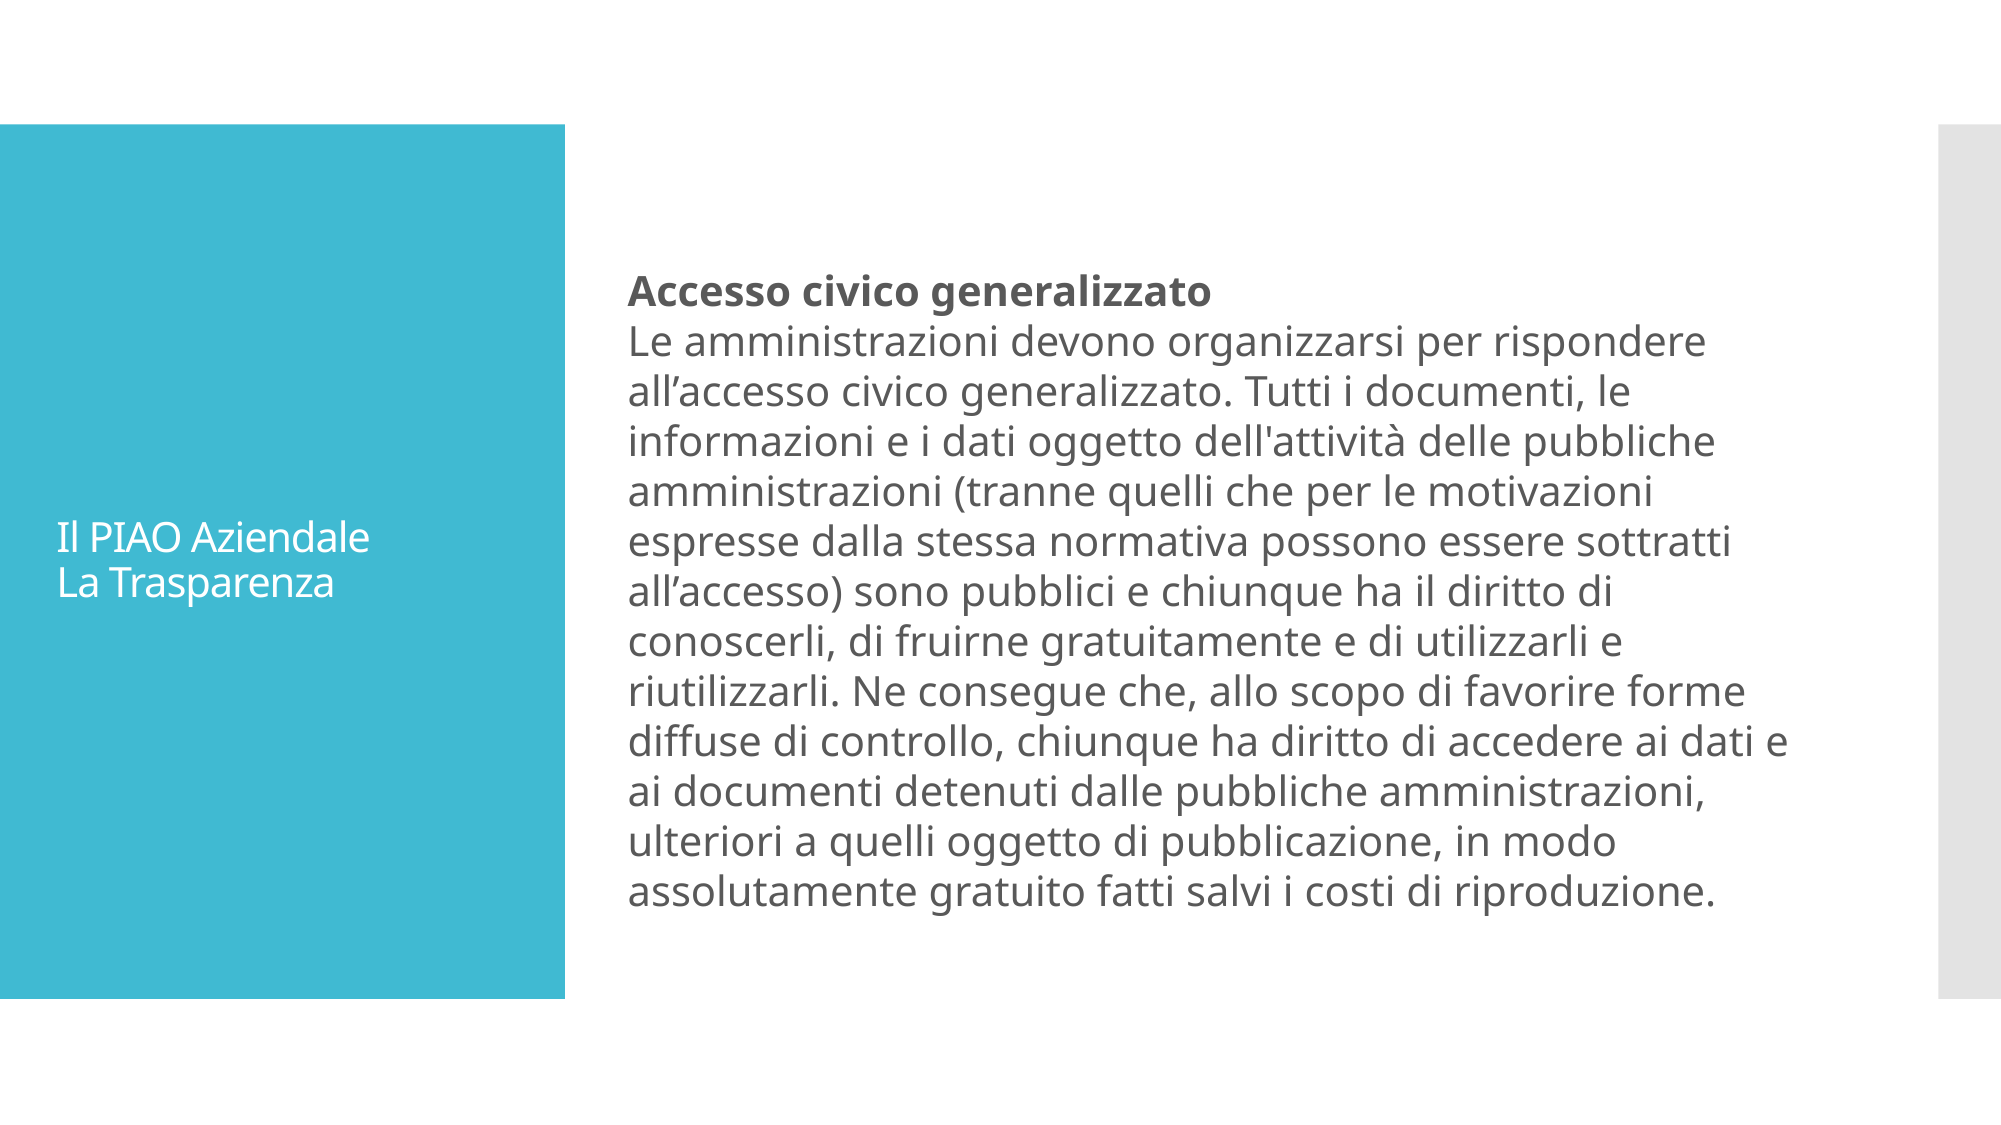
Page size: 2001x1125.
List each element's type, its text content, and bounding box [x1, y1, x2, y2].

title Il PIAO Aziendale La Trasparenza [41, 184, 525, 939]
list Accesso civico generalizzato Le amministrazioni devono organizzarsi per rispondere all’accesso civico generalizzato. Tutti i documenti, le informazioni e i dati oggetto dell'attività delle pubbliche amministrazioni (tranne quelli che per le motivazioni espresse dalla stessa normativa possono essere sottratti all’accesso) sono pubblici e chiunque ha il diritto di conoscerli, di fruirne gratuitamente e di utilizzarli e riutilizzarli. Ne consegue che, allo scopo di favorire forme diffuse di controllo, chiunque ha diritto di accedere ai dati e ai documenti detenuti dalle pubbliche amministrazioni, ulteriori a quelli oggetto di pubblicazione, in modo assolutamente gratuito fatti salvi i costi di riproduzione. [612, 169, 1813, 1010]
